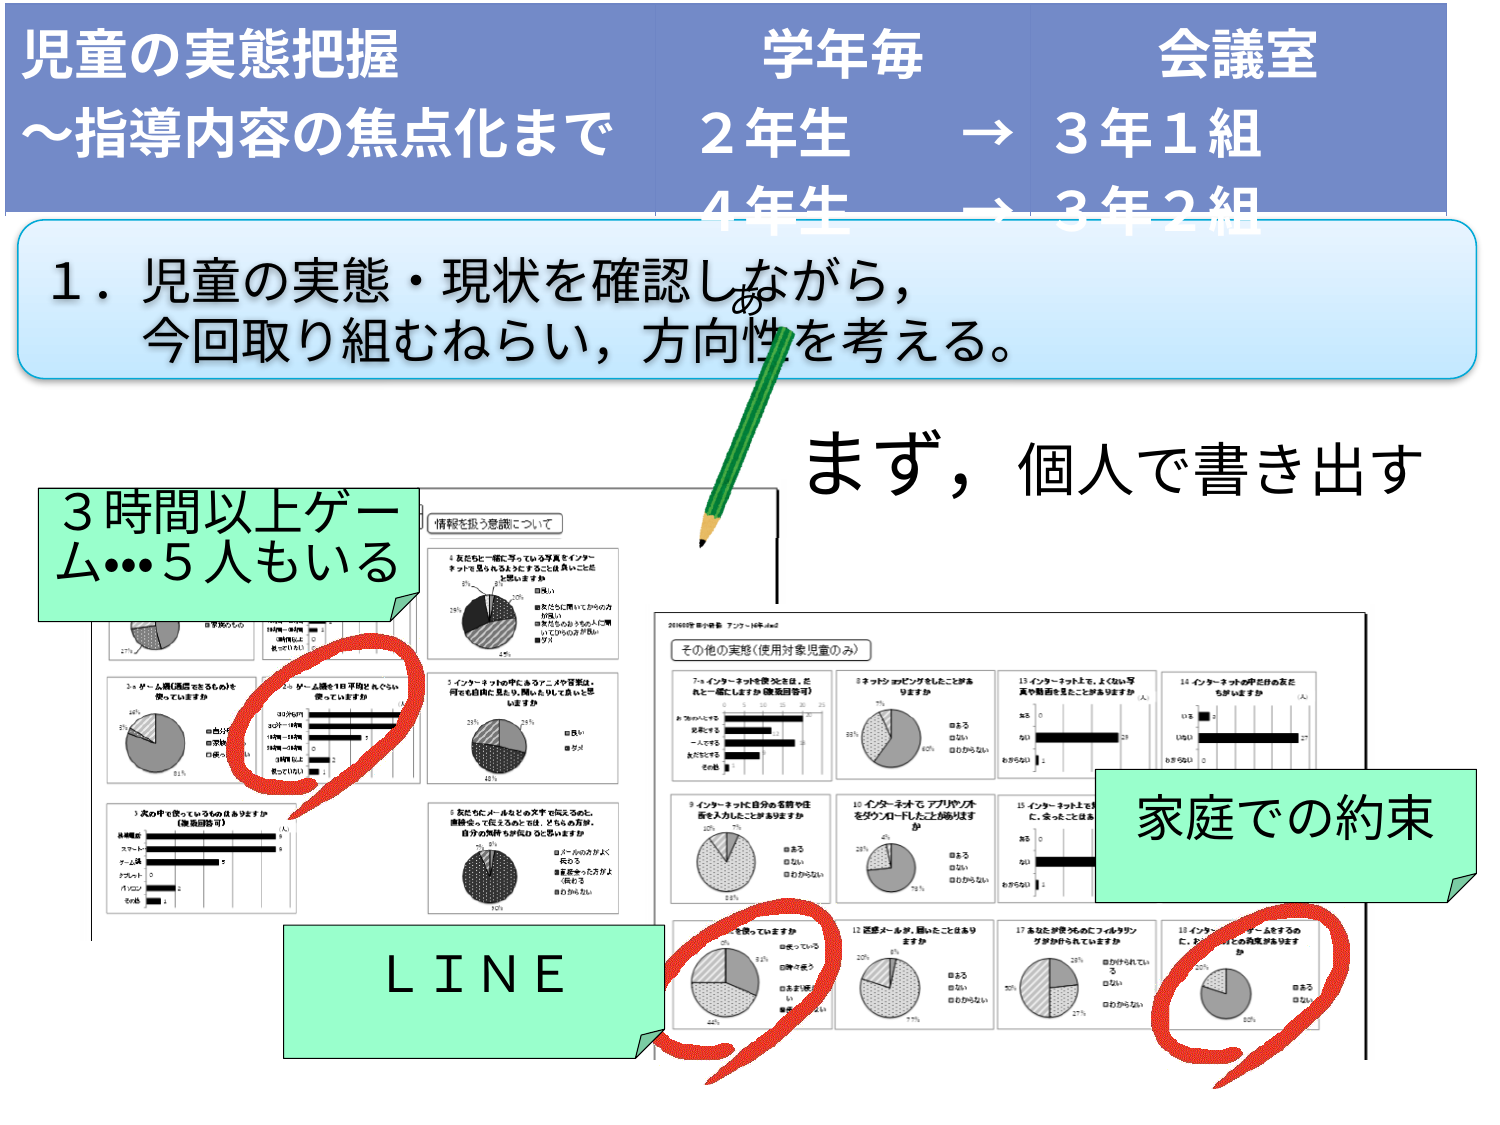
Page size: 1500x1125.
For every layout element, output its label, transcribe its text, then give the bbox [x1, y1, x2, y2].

text_box ＬＩＮＥ [281, 949, 638, 1061]
table_header 会議室 ３年１組 ３年２組 [1031, 5, 1446, 212]
text_box ３時間以上ゲーム・・・５人もいる [36, 486, 74, 624]
picture [226, 633, 434, 821]
table_header 児童の実態把握 ～指導内容の焦点化まで [6, 5, 655, 212]
text_box あ [17, 219, 1478, 380]
text_box １．児童の実態・現状を確認しながら， 今回取り組むねらい，方向性を考える。 [26, 242, 1081, 378]
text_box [79, 479, 787, 941]
picture [643, 604, 1376, 1090]
text_box まず，個人で書き出す [807, 409, 1464, 514]
table_header 学年毎 ２年生 → ４年生 → [656, 5, 1030, 212]
picture [691, 320, 803, 556]
text_box 家庭での約束 [1380, 767, 1479, 905]
